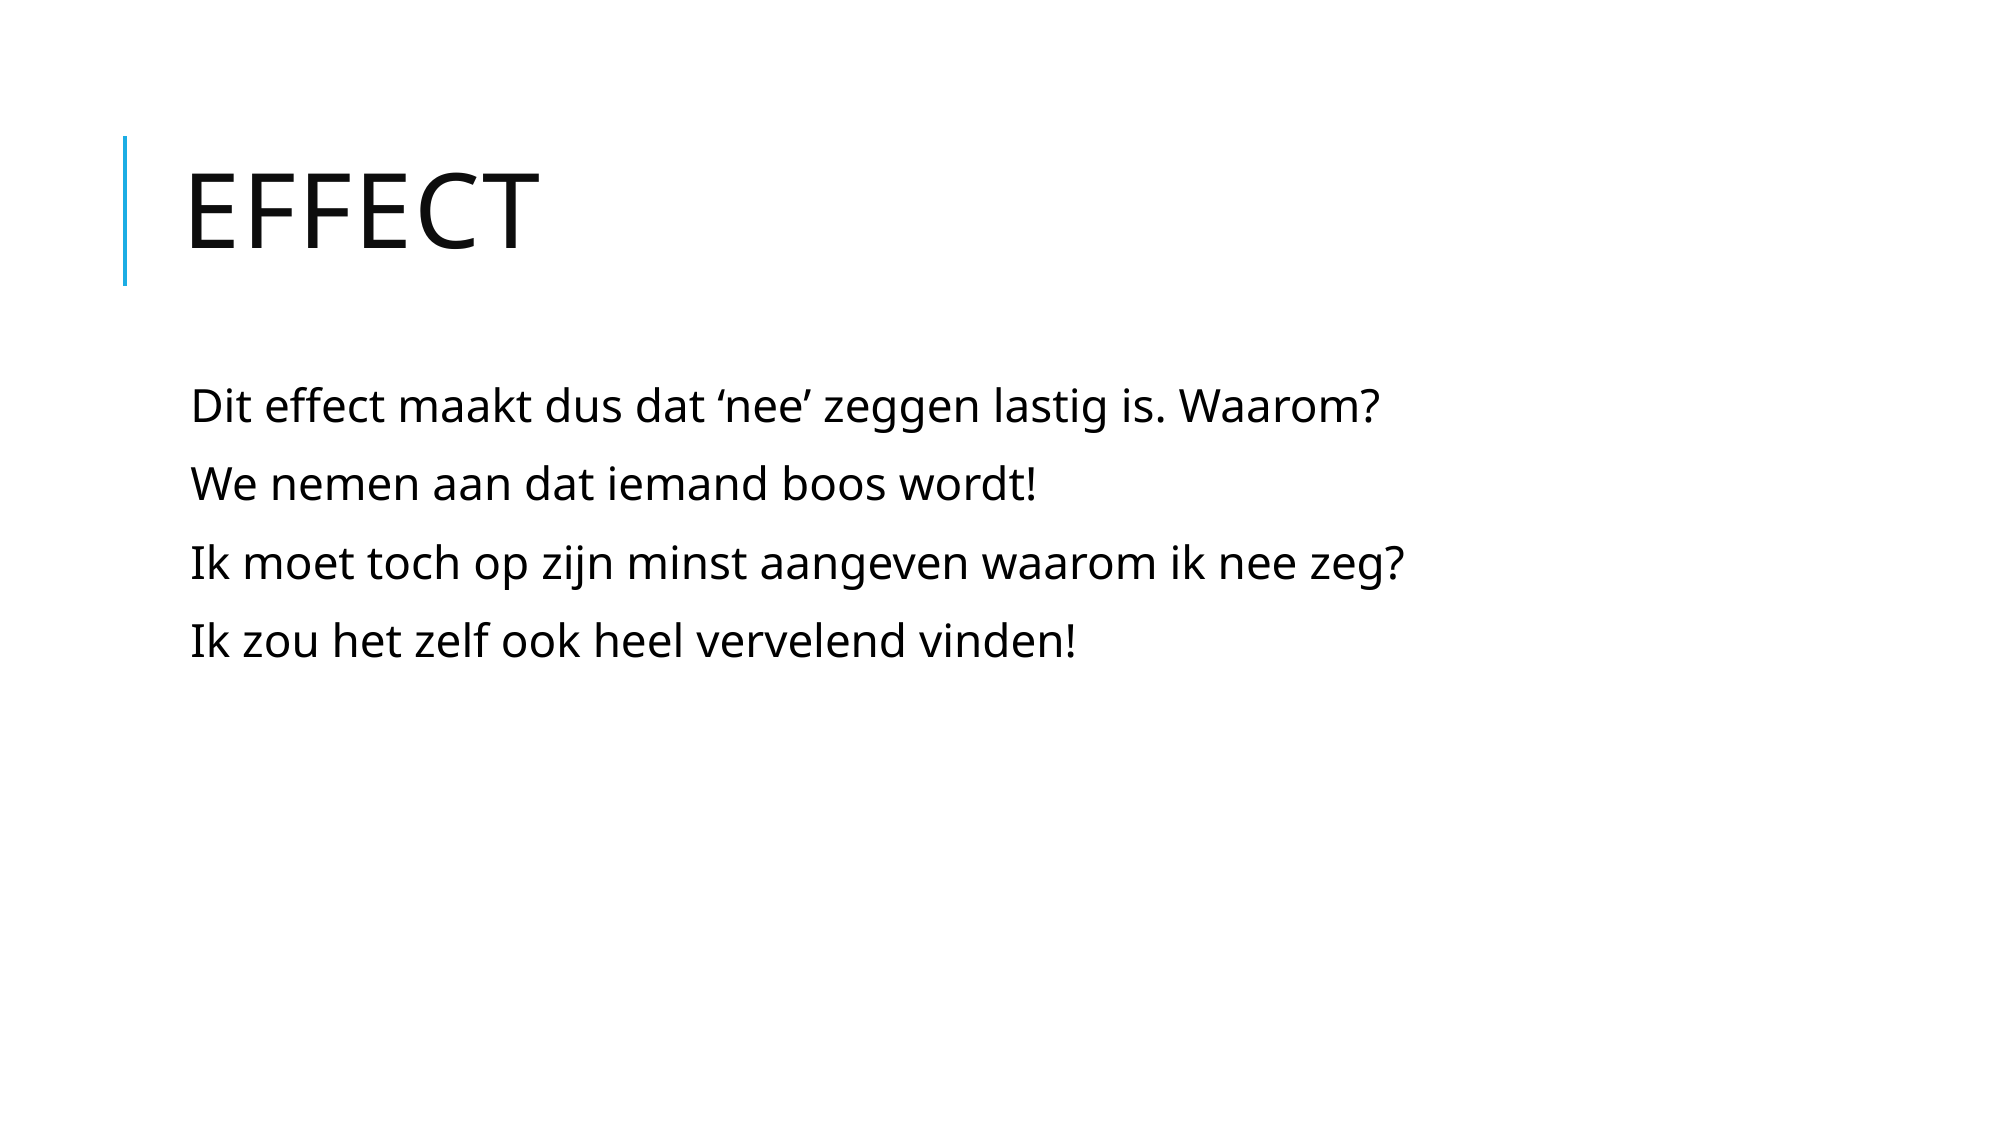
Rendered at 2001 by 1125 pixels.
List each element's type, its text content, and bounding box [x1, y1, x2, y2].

list Dit effect maakt dus dat ‘nee’ zeggen lastig is. Waarom? We nemen aan dat iemand boos wordt! Ik moet toch op zijn minst aangeven waarom ik nee zeg? Ik zou het zelf ook heel vervelend vinden! [168, 375, 1763, 1035]
title Effect [168, 96, 1763, 342]
